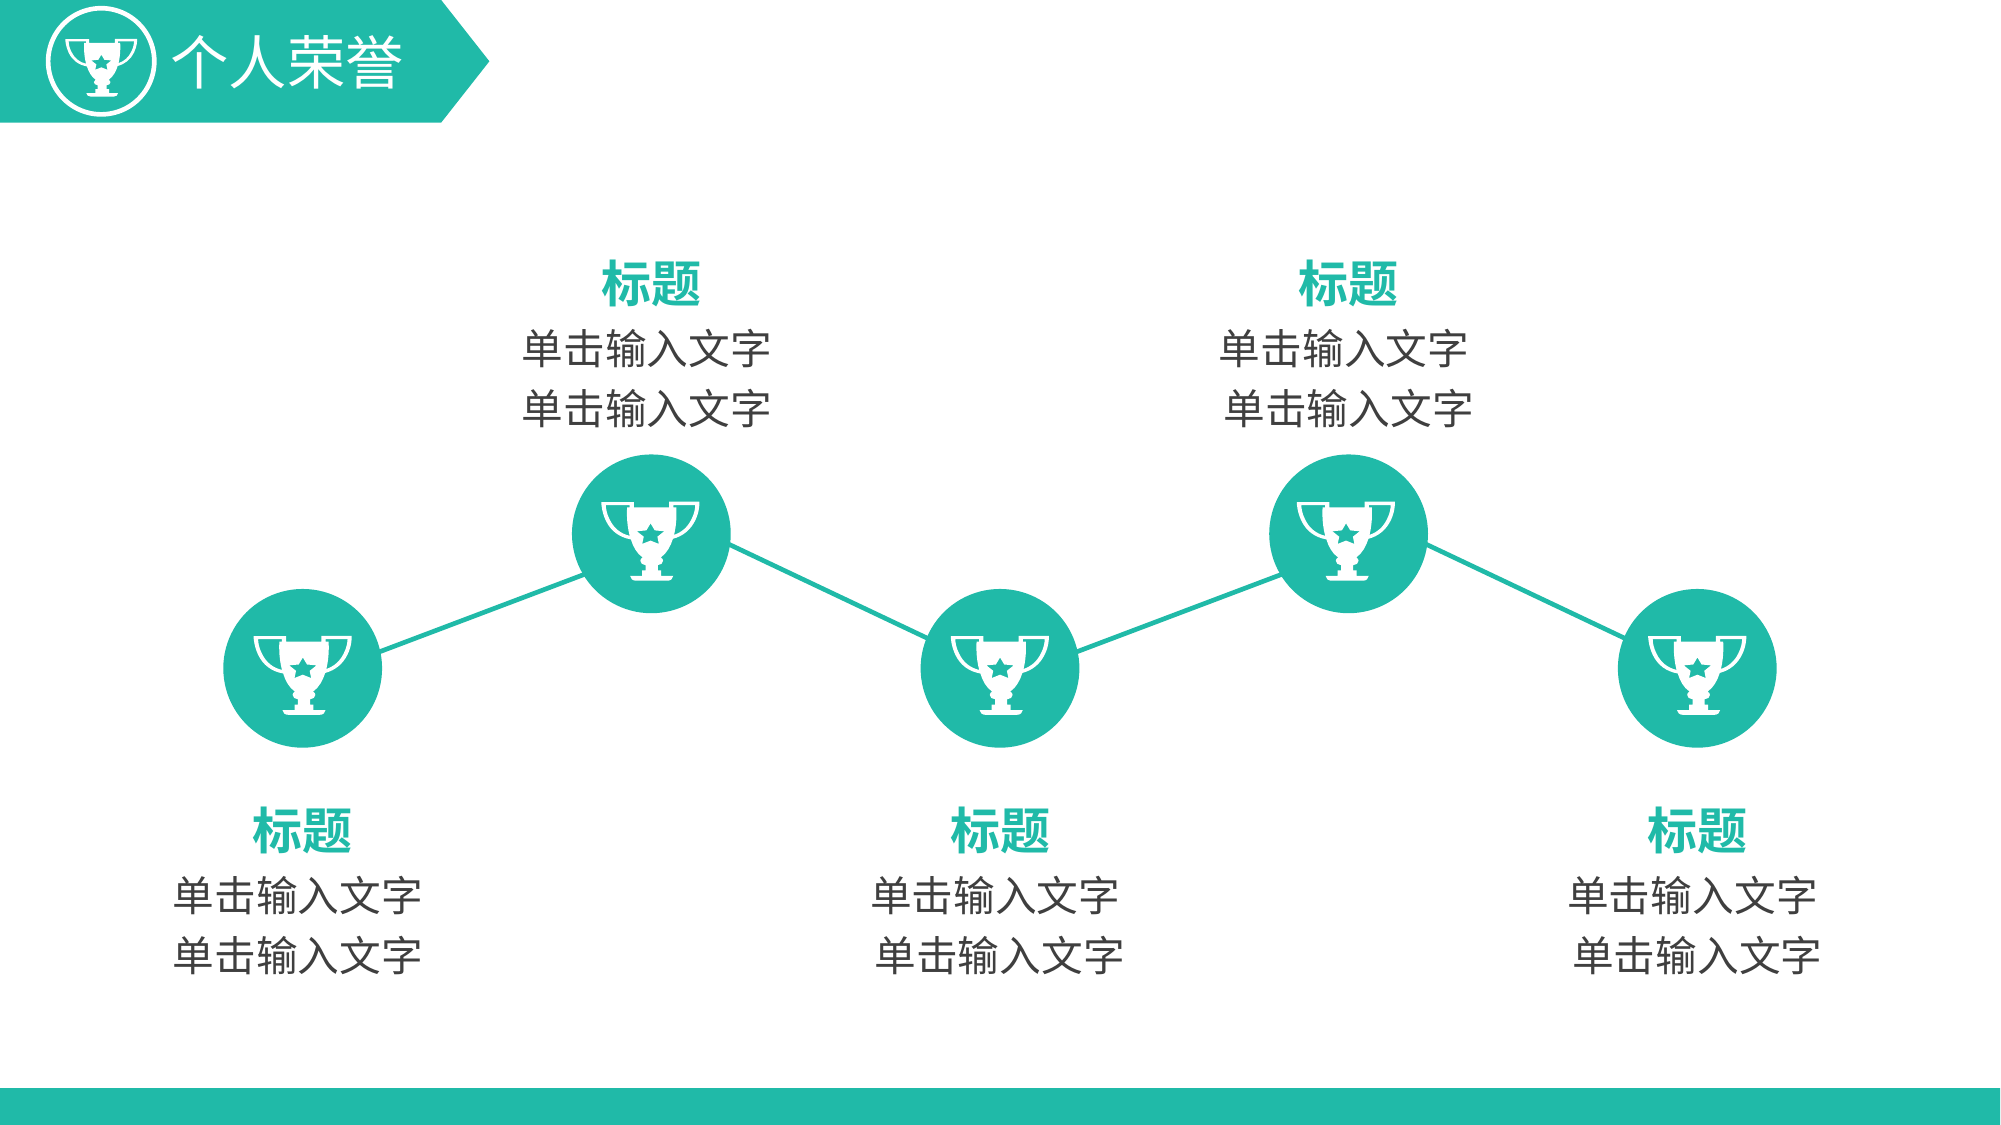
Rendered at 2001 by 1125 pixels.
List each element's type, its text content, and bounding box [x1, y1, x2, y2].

text_box 标题 单击输入文字 单击输入文字 [454, 233, 848, 440]
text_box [1617, 588, 1777, 748]
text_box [1033, 569, 1296, 669]
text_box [335, 569, 599, 669]
text_box 标题 单击输入文字 单击输入文字 [1500, 780, 1894, 988]
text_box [1269, 454, 1428, 614]
text_box 标题 单击输入文字 单击输入文字 [106, 780, 500, 988]
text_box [571, 454, 731, 614]
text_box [704, 532, 947, 648]
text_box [1401, 532, 1645, 648]
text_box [223, 588, 383, 748]
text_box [920, 588, 1080, 748]
text_box 标题 单击输入文字 单击输入文字 [803, 780, 1197, 988]
text_box 标题 单击输入文字 单击输入文字 [1152, 233, 1545, 440]
